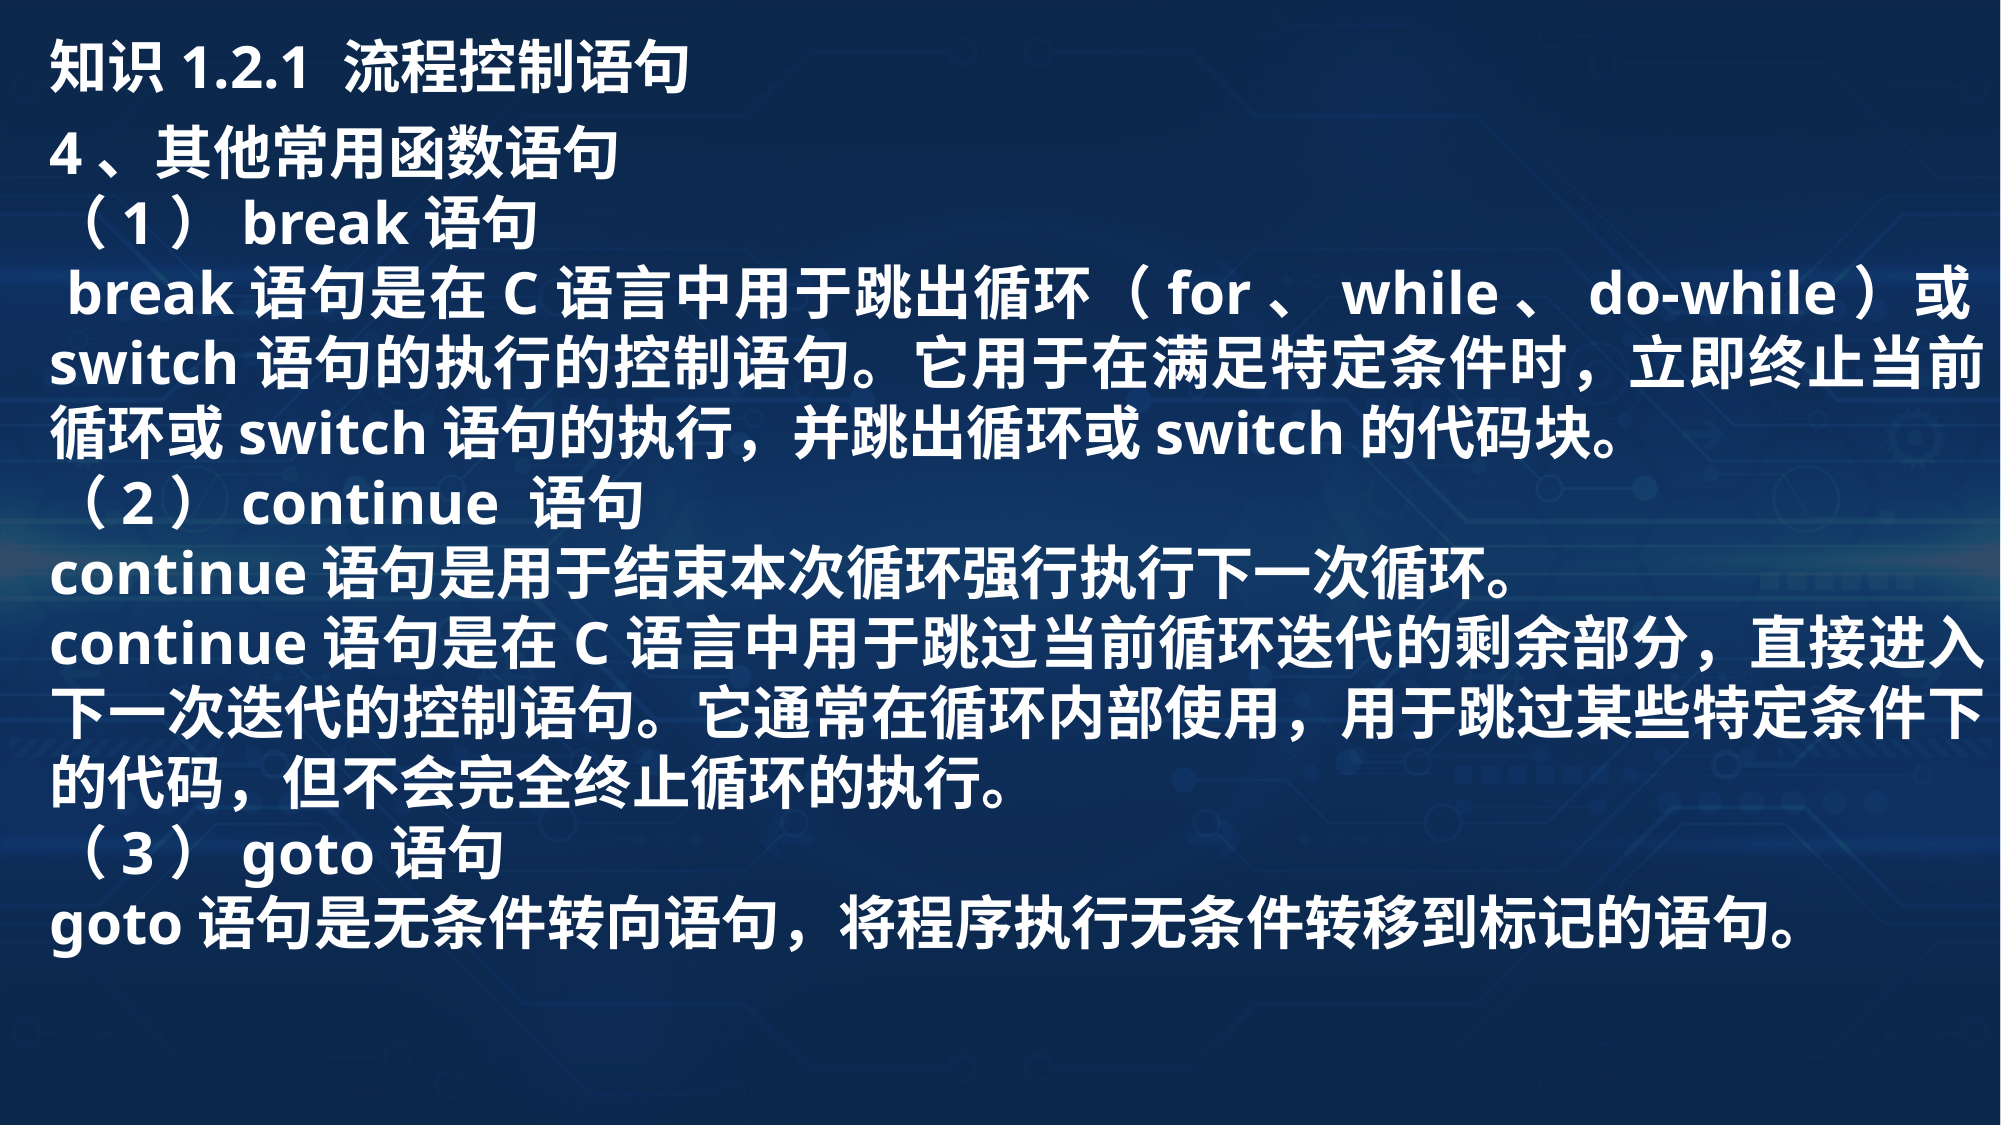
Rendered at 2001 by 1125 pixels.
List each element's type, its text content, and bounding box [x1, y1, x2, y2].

text_box 知识1.2.1 流程控制语句 [35, 23, 869, 108]
text_box 4、其他常用函数语句 （1）break语句 break语句是在C语言中用于跳出循环（for、while、do-while）或switch语句的执行的控制语句。它用于在满足特定条件时，立即终止当前循环或switch语句的执行，并跳出循环或switch的代码块。 （2）continue 语句 continue语句是用于结束本次循环强行执行下一次循环。 continue语句是在C语言中用于跳过当前循环迭代的剩余部分，直接进入下一次迭代的控制语句。它通常在循环内部使用，用于跳过某些特定条件下的代码，但不会完全终止循环的执行。 （3）goto语句 goto语句是无条件转向语句，将程序执行无条件转移到标记的语句。 [34, 108, 2001, 1034]
